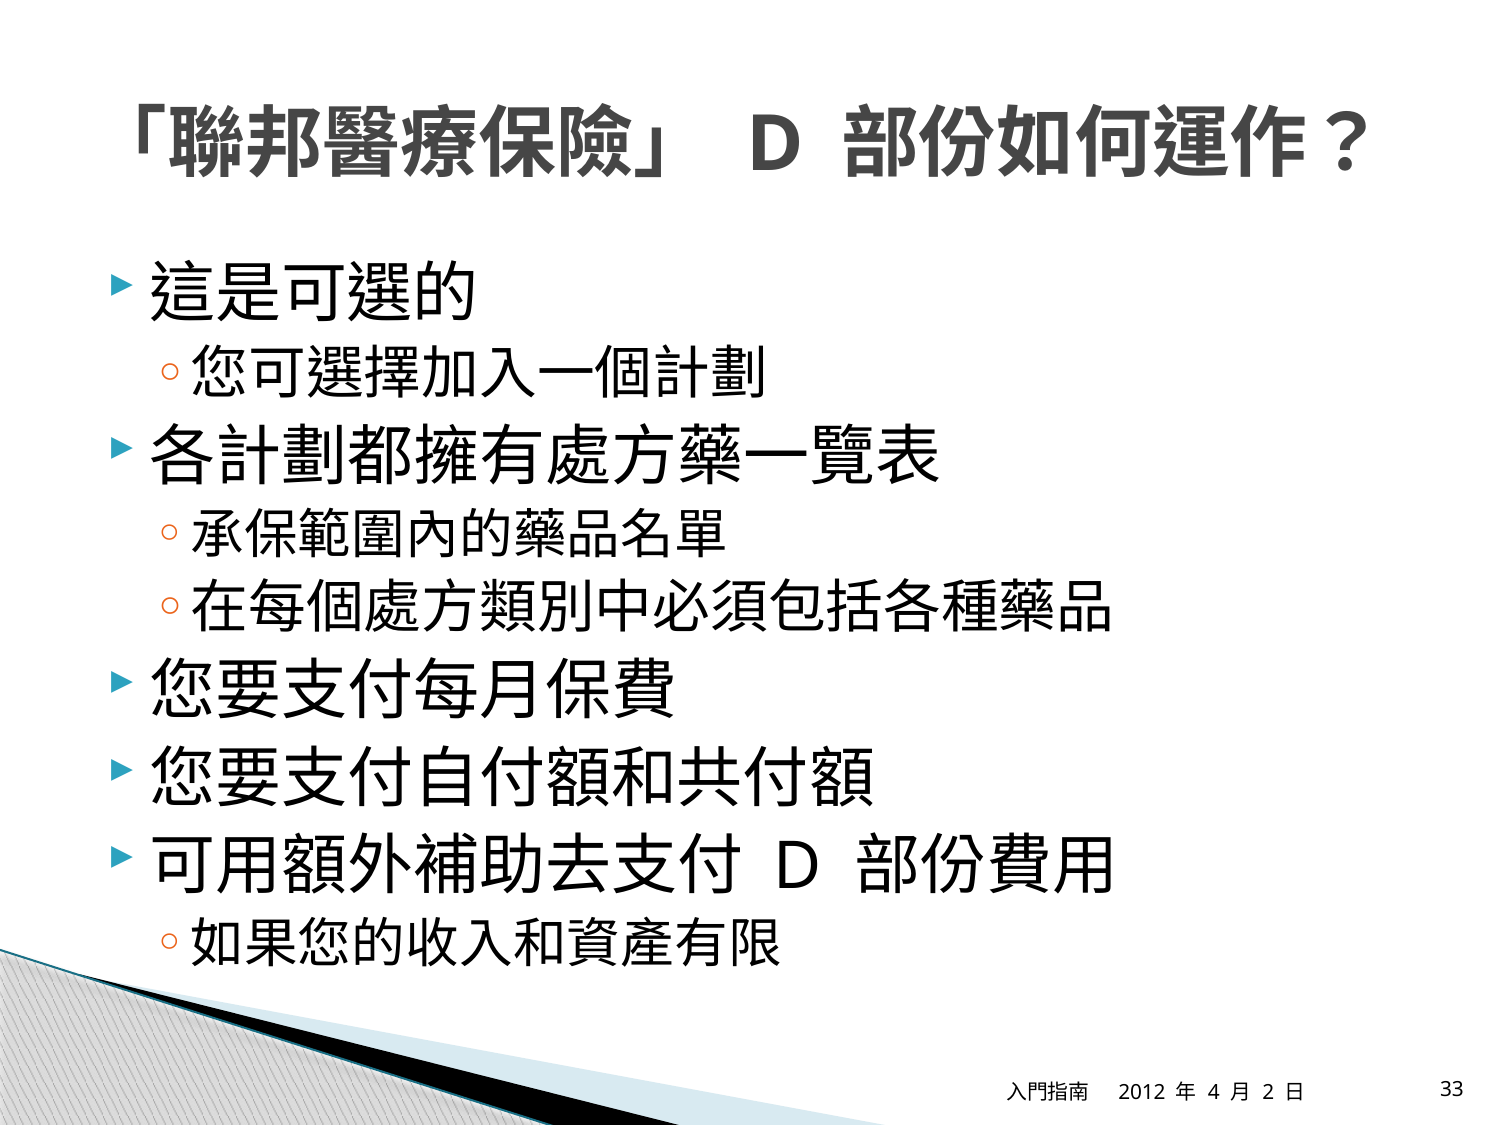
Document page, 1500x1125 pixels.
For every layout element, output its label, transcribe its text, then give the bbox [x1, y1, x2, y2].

list 這是可選的 您可選擇加入一個計劃 各計劃都擁有處方藥一覽表 承保範圍內的藥品名單 在每個處方類別中必須包括各種藥品 您要支付每月保費 您要支付自付額和共付額 可用額外補助去支付 D 部份費用 如果您的收入和資產有限 [75, 243, 1425, 986]
title 「聯邦醫療保險」 D 部份如何運作？ [75, 45, 1425, 233]
footer 入門指南 [718, 1051, 1105, 1112]
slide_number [1105, 1051, 1418, 1112]
slide_number 33 [1418, 1051, 1479, 1112]
